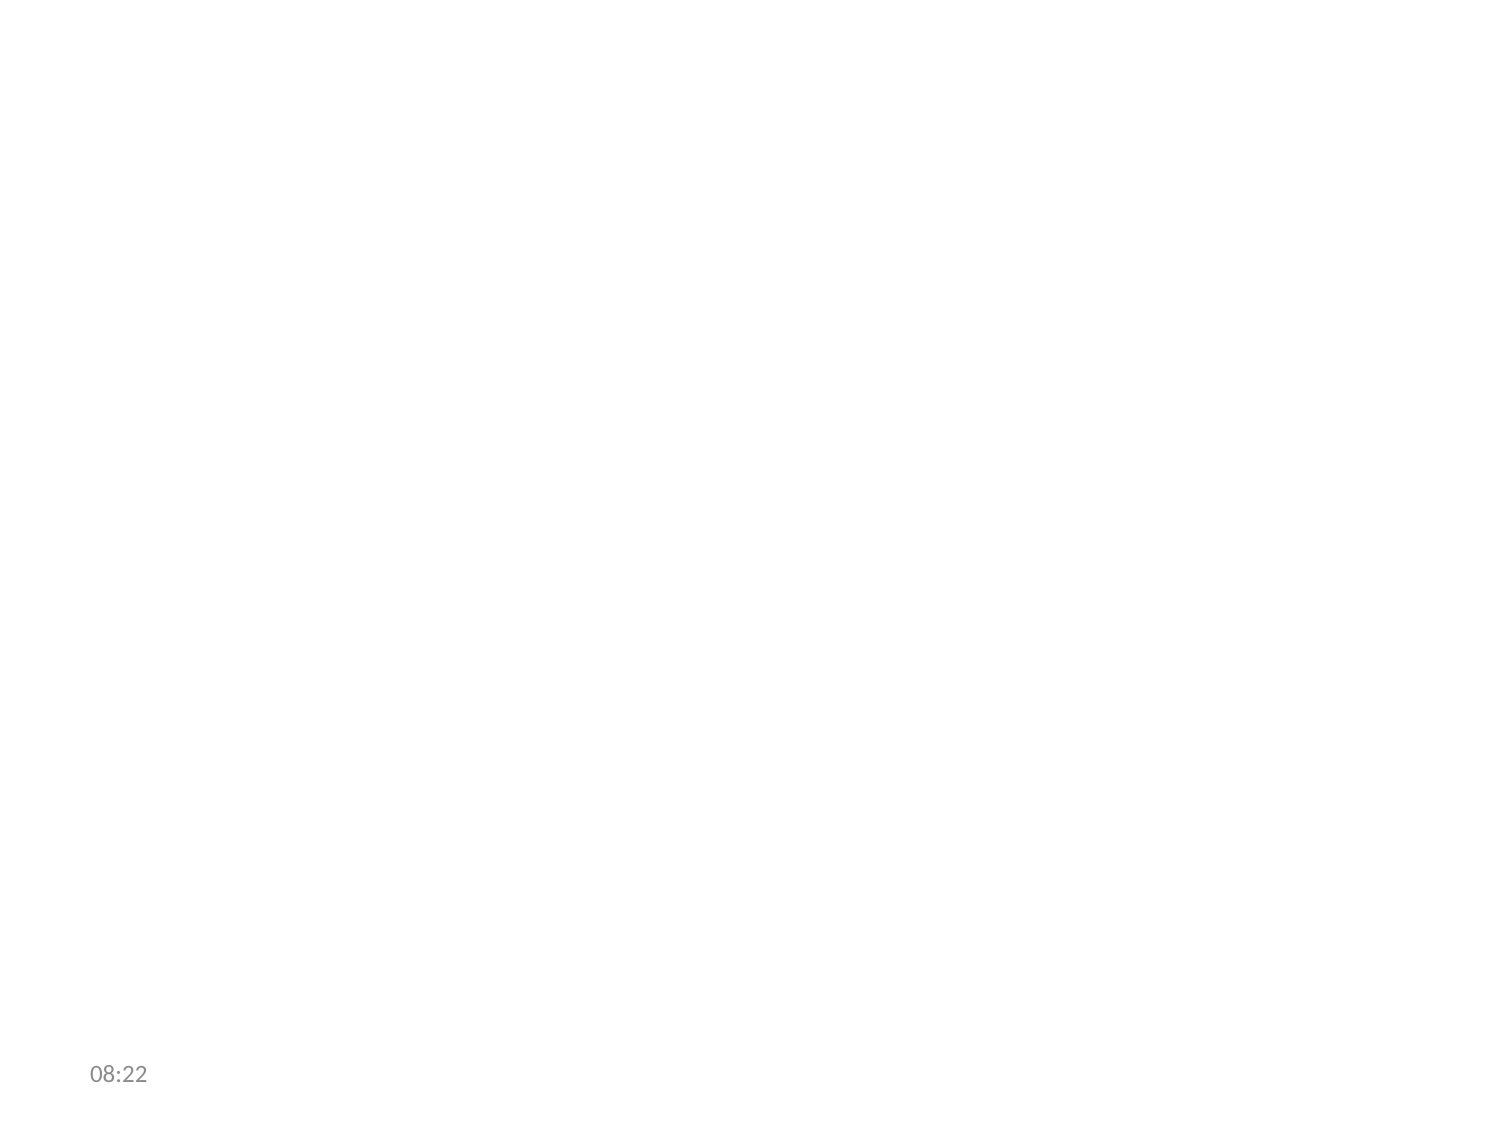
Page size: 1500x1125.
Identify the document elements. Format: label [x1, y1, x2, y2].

slide_number [75, 1042, 425, 1103]
